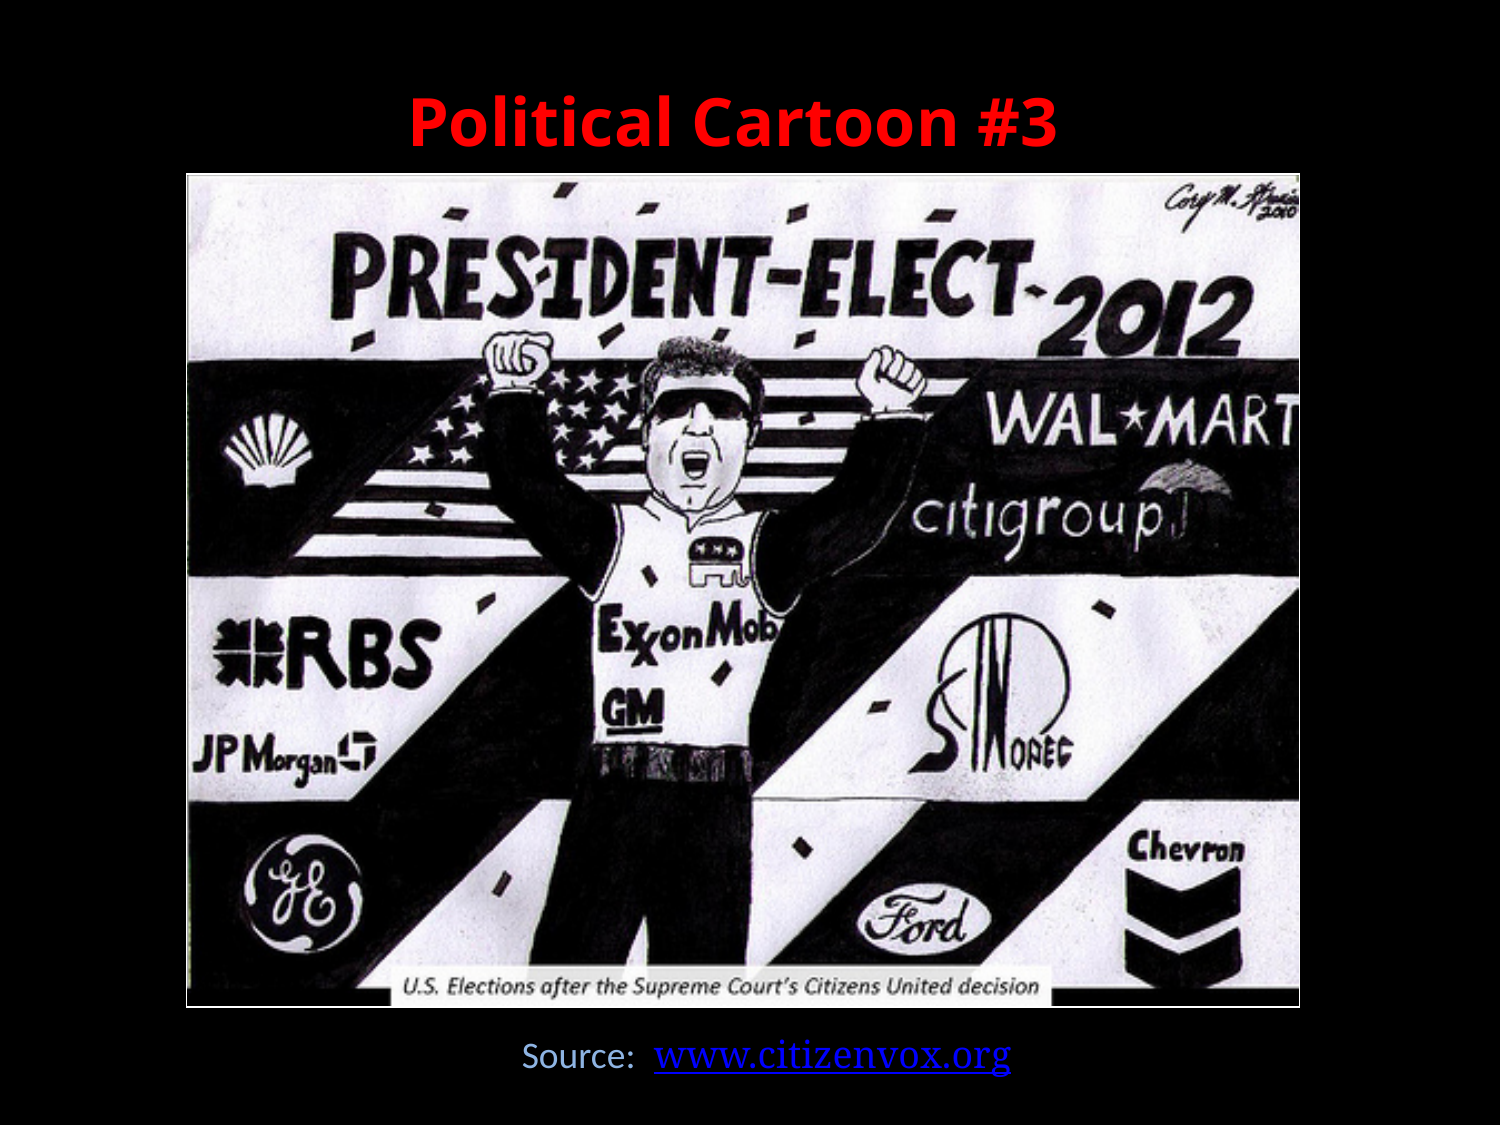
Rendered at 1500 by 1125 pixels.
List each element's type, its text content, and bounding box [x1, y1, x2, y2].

picture [187, 174, 1299, 1007]
text_box Source: www.citizenvox.org [99, 1011, 1434, 1125]
title Political Cartoon #3 [75, 45, 1409, 195]
